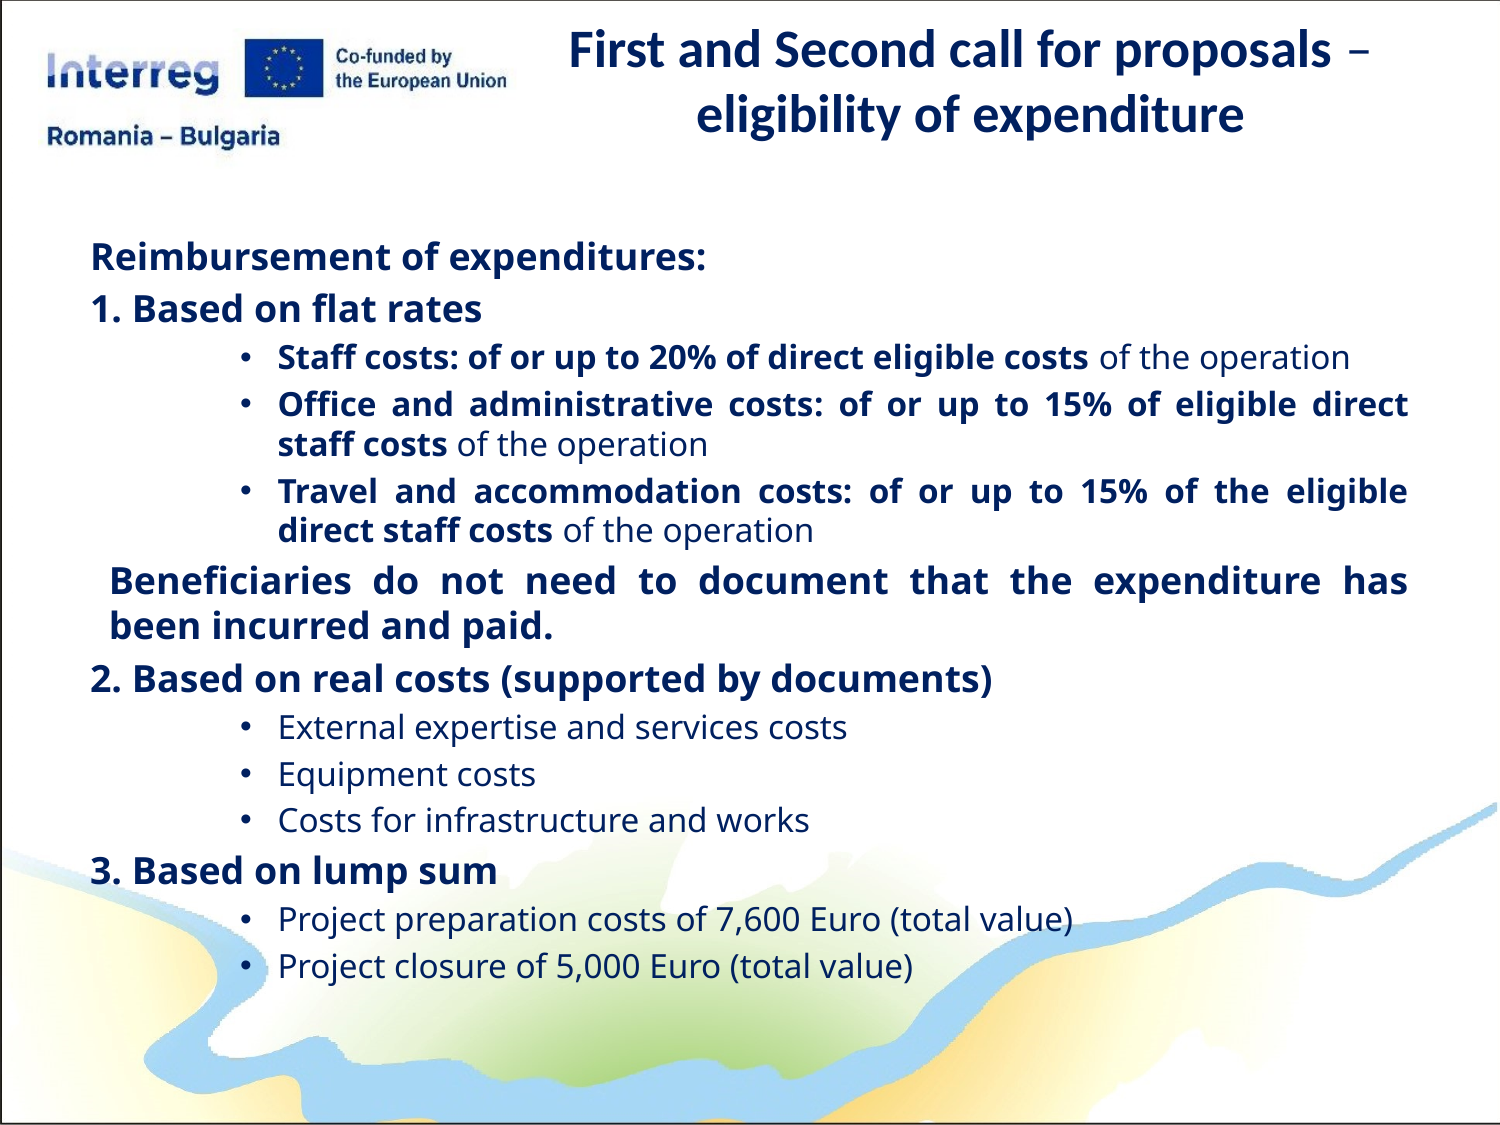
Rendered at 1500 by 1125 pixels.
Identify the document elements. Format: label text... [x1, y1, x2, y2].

picture [0, 0, 1500, 1125]
title First and Second call for proposals – eligibility of expenditure [521, 32, 1426, 126]
list Reimbursement of expenditures: 1. Based on flat rates Staff costs: of or up to 20% of direct eligible costs of the operation Office and administrative costs: of or up to 15% of eligible direct staff costs of the operation Travel and accommodation costs: of or up to 15% of the eligible direct staff costs of the operation Beneficiaries do not need to document that the expenditure has been incurred and paid. 2. Based on real costs (supported by documents) External expertise and services costs Equipment costs Costs for infrastructure and works 3. Based on lump sum Project preparation costs of 7,600 Euro (total value) Project closure of 5,000 Euro (total value) [74, 224, 1426, 1063]
